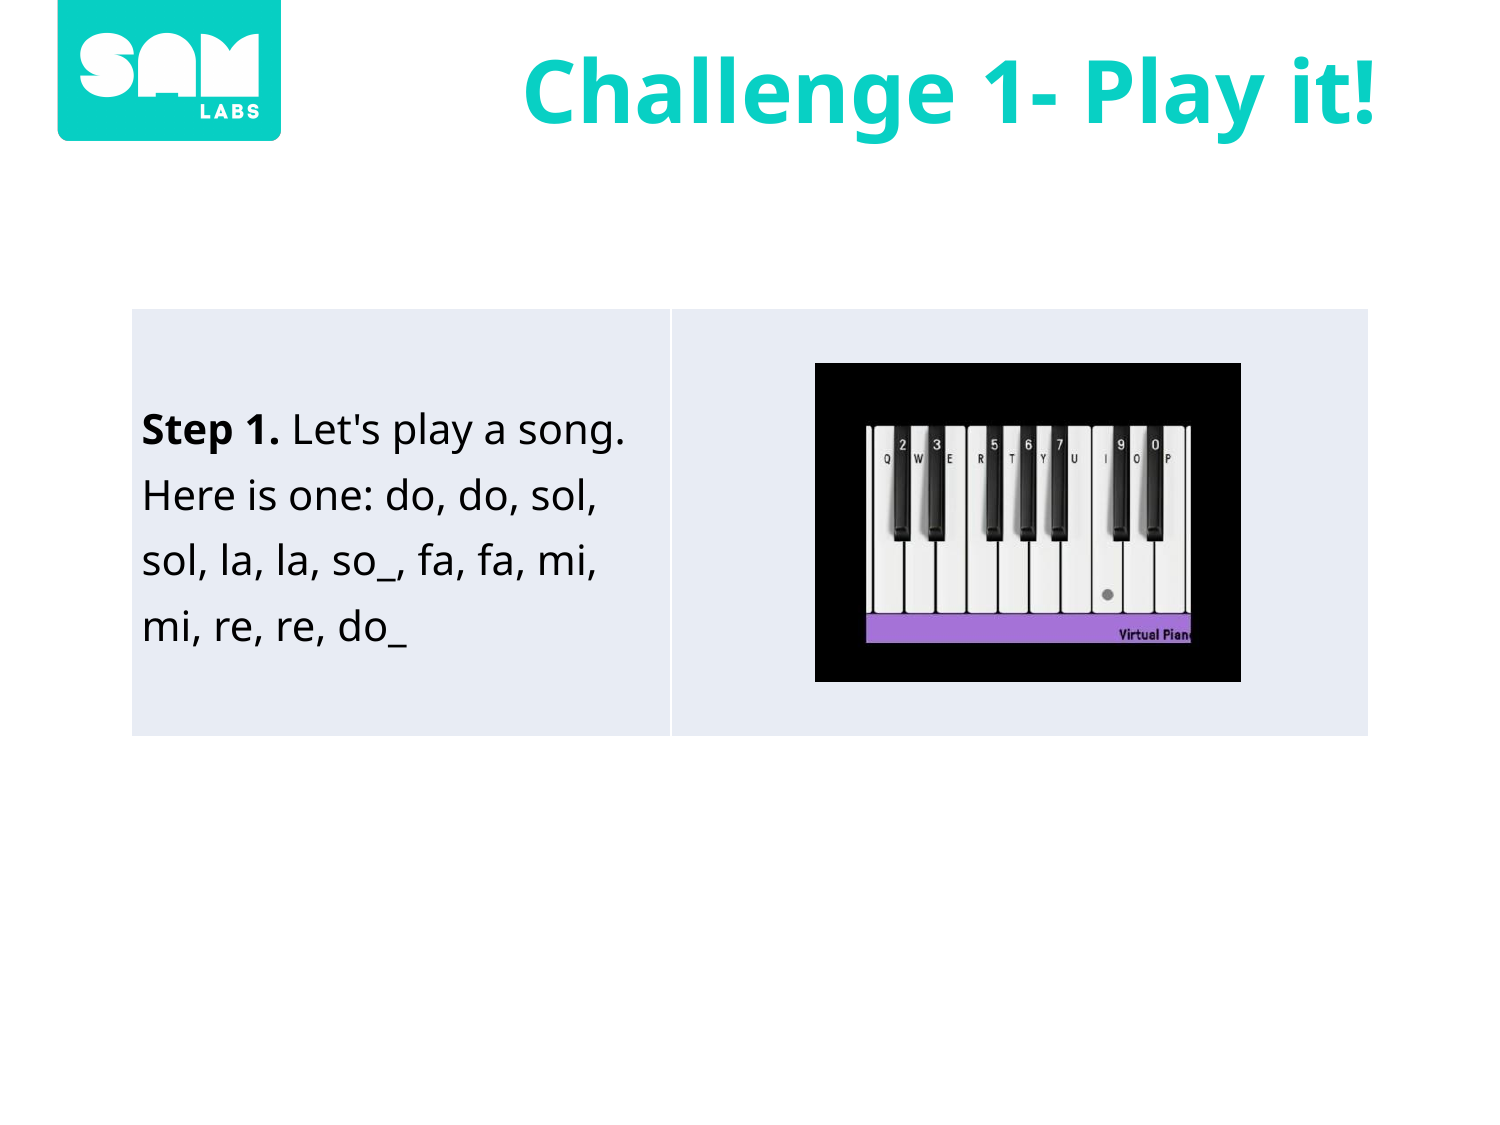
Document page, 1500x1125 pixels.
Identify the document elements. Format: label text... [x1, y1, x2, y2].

text_box Challenge 1- Play it! [286, 39, 1427, 142]
picture [0, 0, 281, 142]
table_header Step 1. Let's play a song. Here is one: do, do, sol, sol, la, la, so_, fa, fa, mi, mi, re, re, do_ [132, 309, 670, 736]
table_header [672, 309, 1368, 736]
picture [815, 362, 1241, 682]
